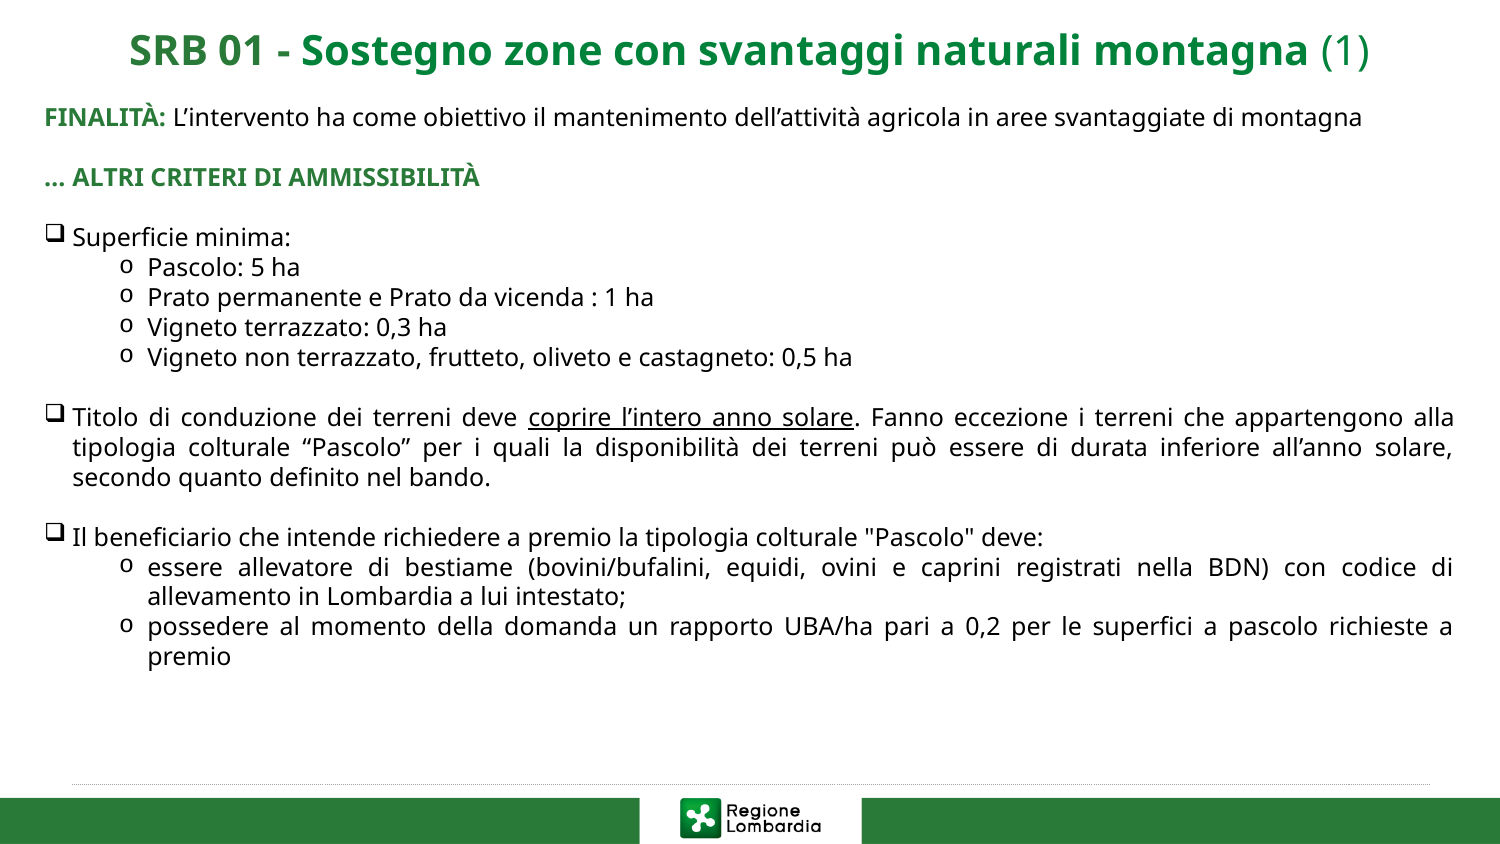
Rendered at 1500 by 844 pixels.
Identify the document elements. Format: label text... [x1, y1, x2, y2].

title SRB 01 - Sostegno zone con svantaggi naturali montagna (1) [75, 24, 1425, 94]
picture [0, 0, 1500, 844]
text_box FINALITÀ: L’intervento ha come obiettivo il mantenimento dell’attività agricola in aree svantaggiate di montagna … ALTRI CRITERI DI AMMISSIBILITÀ Superficie minima: Pascolo: 5 ha Prato permanente e Prato da vicenda : 1 ha Vigneto terrazzato: 0,3 ha Vigneto non terrazzato, frutteto, oliveto e castagneto: 0,5 ha Titolo di conduzione dei terreni deve coprire l’intero anno solare. Fanno eccezione i terreni che appartengono alla tipologia colturale “Pascolo” per i quali la disponibilità dei terreni può essere di durata inferiore all’anno solare, secondo quanto definito nel bando. Il beneficiario che intende richiedere a premio la tipologia colturale "Pascolo" deve: essere allevatore di bestiame (bovini/bufalini, equidi, ovini e caprini registrati nella BDN) con codice di allevamento in Lombardia a lui intestato; possedere al momento della domanda un rapporto UBA/ha pari a 0,2 per le superfici a pascolo richieste a premio [29, 94, 1471, 679]
